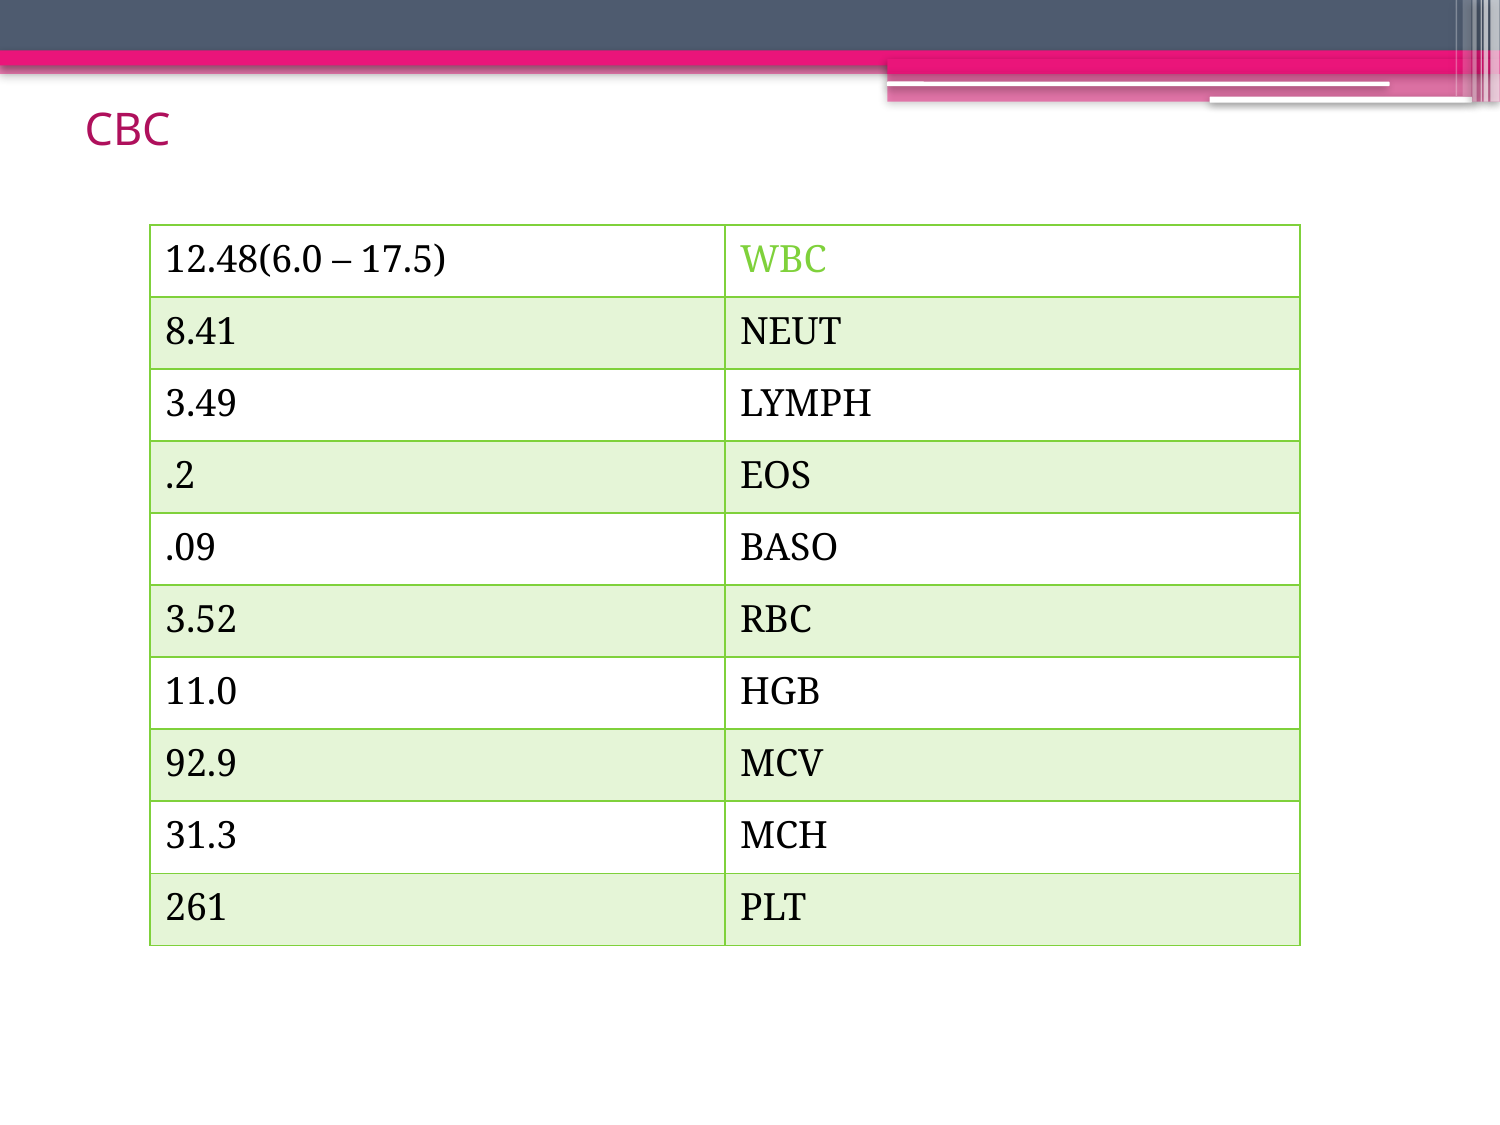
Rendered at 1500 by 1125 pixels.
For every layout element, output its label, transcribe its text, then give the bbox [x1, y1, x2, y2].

table_cell 92.9 [151, 730, 724, 800]
table_cell 8.41 [151, 298, 724, 368]
table_cell 3.52 [151, 586, 724, 656]
table_cell PLT [726, 874, 1299, 945]
table_cell BASO [726, 514, 1299, 584]
text_box CBC [69, 90, 1425, 197]
table_cell HGB [726, 658, 1299, 728]
table_cell NEUT [726, 298, 1299, 368]
table_cell LYMPH [726, 370, 1299, 440]
table_cell 261 [151, 874, 724, 945]
table_cell 31.3 [151, 802, 724, 873]
table_cell RBC [726, 586, 1299, 656]
table_cell MCV [726, 730, 1299, 800]
table_header 12.48(6.0 – 17.5) [151, 226, 724, 296]
table_cell MCH [726, 802, 1299, 873]
table_header WBC [726, 226, 1299, 296]
table_cell 3.49 [151, 370, 724, 440]
table_cell 11.0 [151, 658, 724, 728]
table_cell .2 [151, 442, 724, 512]
table_cell EOS [726, 442, 1299, 512]
table_cell .09 [151, 514, 724, 584]
